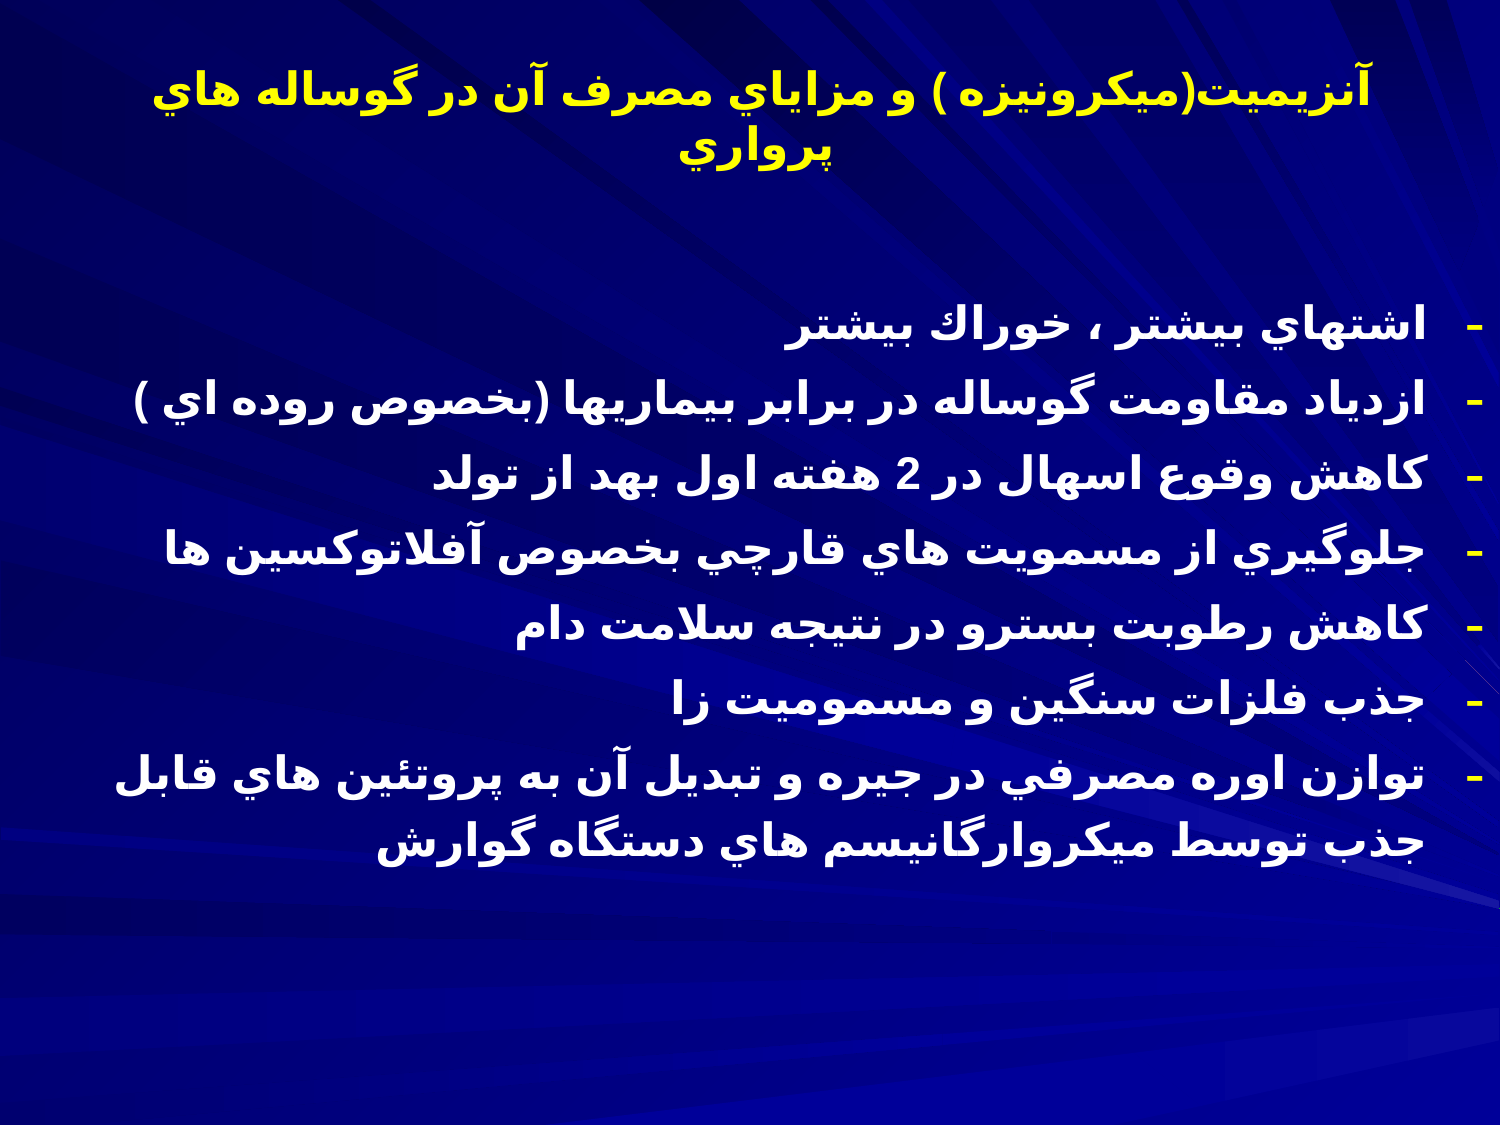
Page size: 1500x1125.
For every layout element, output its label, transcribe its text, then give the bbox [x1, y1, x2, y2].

list اشتهاي بيشتر ، خوراك بيشتر ازدياد مقاومت گوساله در برابر بيماريها (بخصوص روده اي ) كاهش وقوع اسهال در 2 هفته اول بهد از تولد جلوگيري از مسمويت هاي قارچي بخصوص آفلاتوكسين ها كاهش رطوبت بسترو در نتيجه سلامت دام جذب فلزات سنگين و مسموميت زا توازن اوره مصرفي در جيره و تبديل آن به پروتئين هاي قابل جذب توسط ميكروارگانيسم هاي دستگاه گوارش [87, 274, 1500, 988]
title آنزيميت(ميكرونيزه ) و مزاياي مصرف آن در گوساله هاي پرواري [87, 62, 1438, 168]
